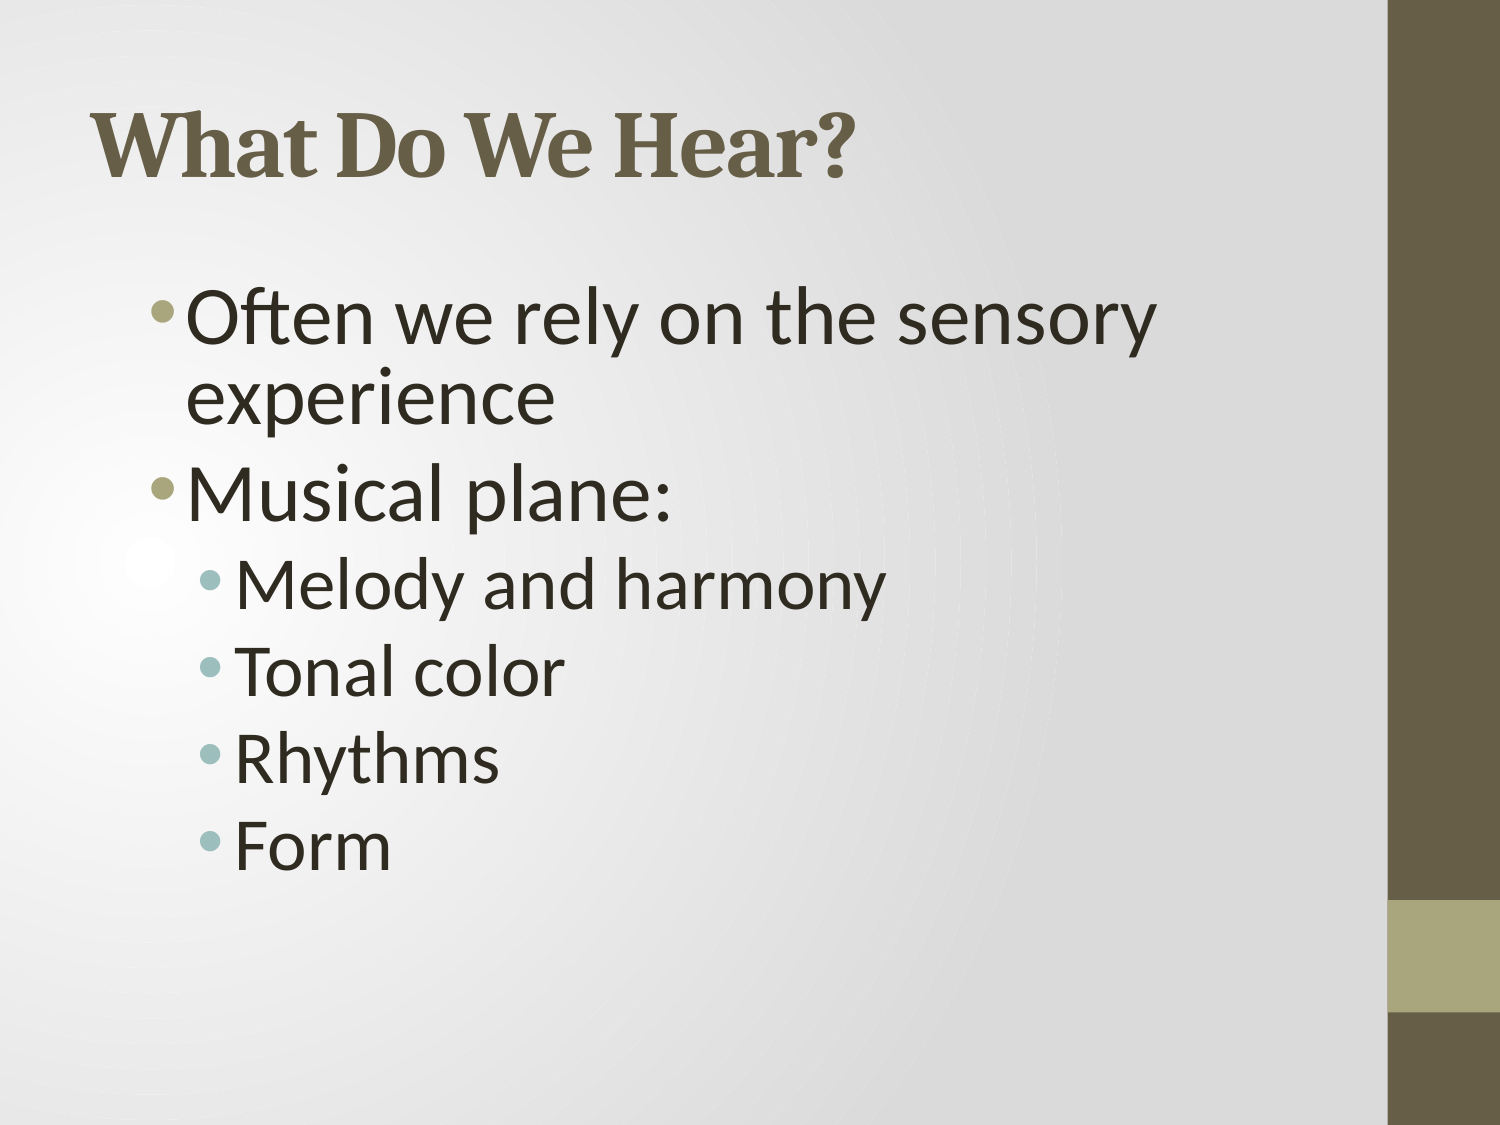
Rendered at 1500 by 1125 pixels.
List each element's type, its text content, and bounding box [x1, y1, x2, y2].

text_box [112, 787, 1388, 975]
list Often we rely on the sensory experience Musical plane: Melody and harmony Tonal color Rhythms Form [114, 273, 1390, 1025]
title What Do We Hear? [75, 45, 1325, 233]
